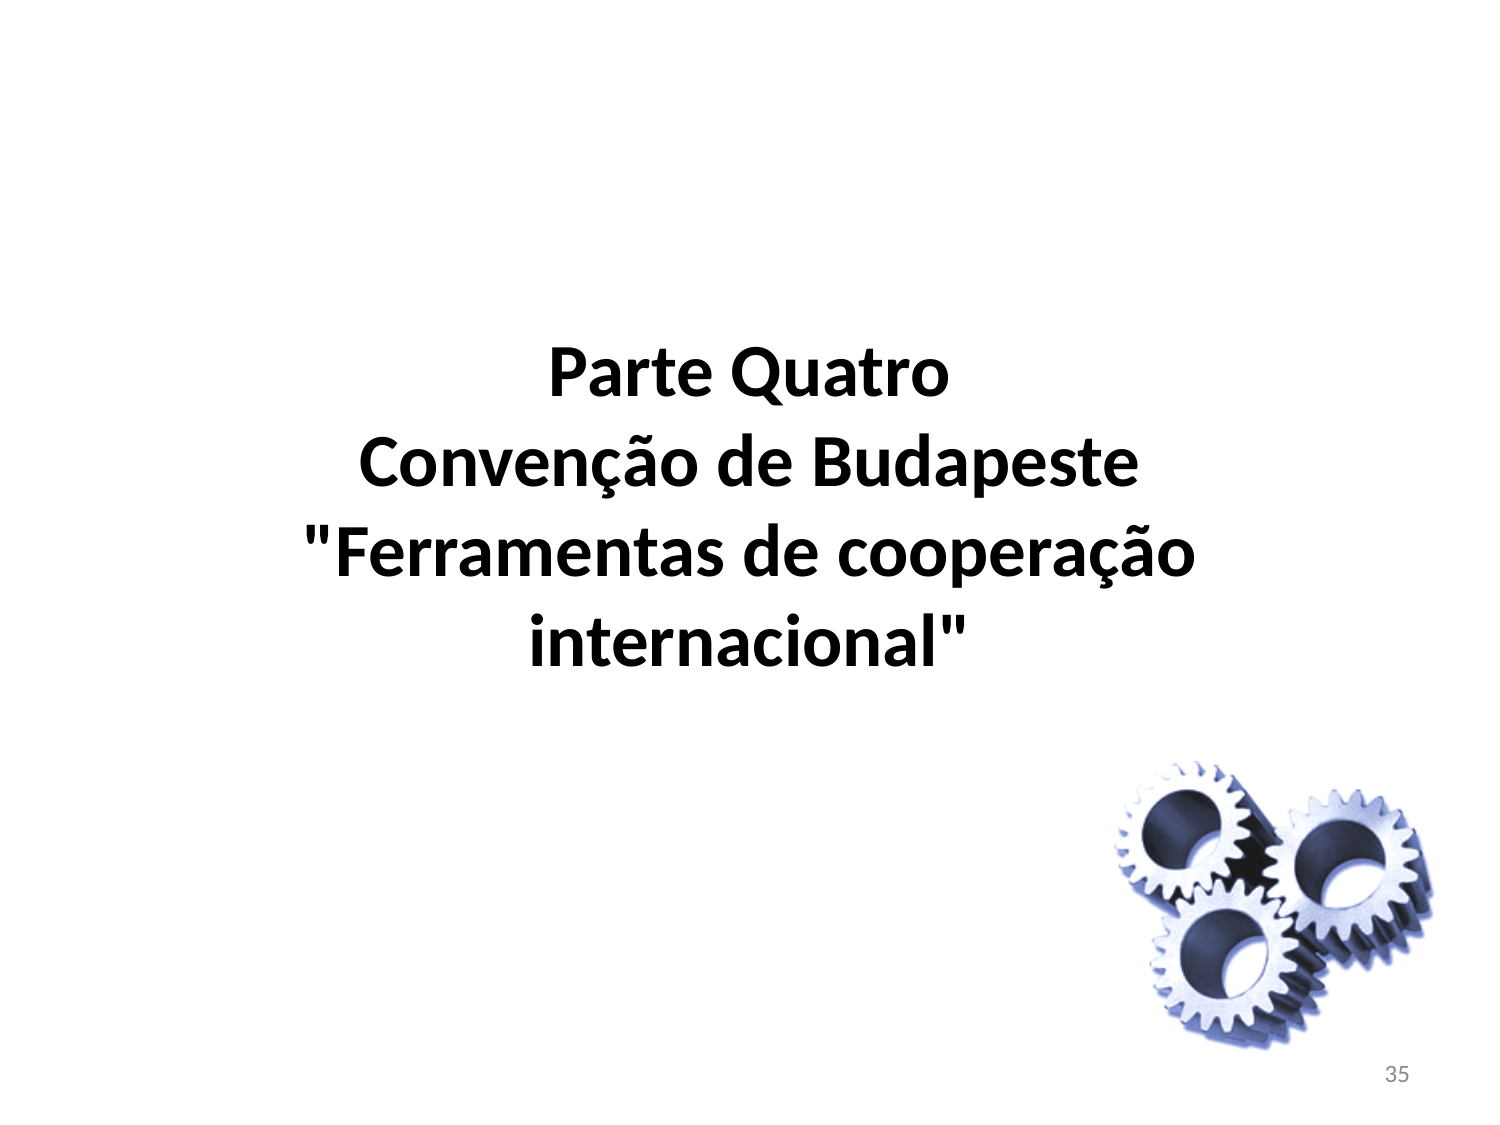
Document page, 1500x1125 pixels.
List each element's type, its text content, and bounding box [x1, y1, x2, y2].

slide_number 35 [1074, 1042, 1425, 1103]
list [1112, 761, 1436, 1052]
title Parte Quatro Convenção de Budapeste "Ferramentas de cooperação internacional" [75, 453, 1425, 641]
